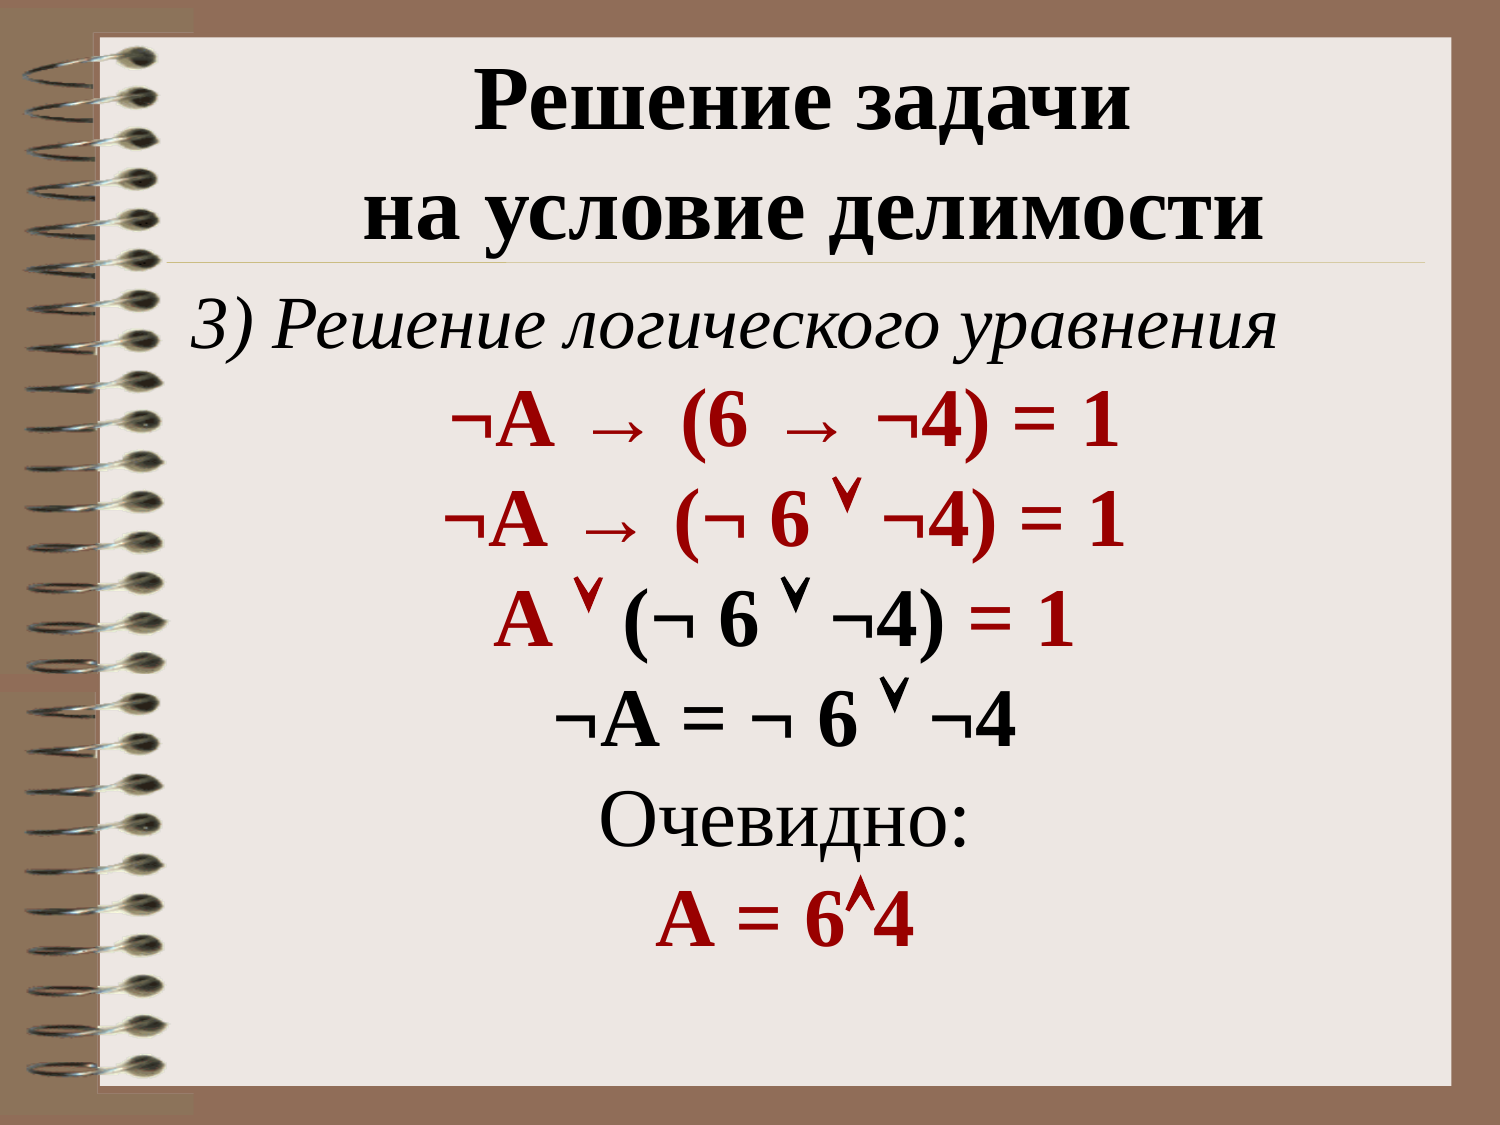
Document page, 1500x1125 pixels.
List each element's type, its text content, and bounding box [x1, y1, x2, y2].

text_box 3) Решение логического уравнения ¬А → (6 → ¬4) = 1 ¬А → (¬ 6  ¬4) = 1 А  (¬ 6  ¬4) = 1 ¬А = ¬ 6  ¬4 Очевидно: А = 64 [176, 266, 1394, 1125]
text_box Решение задачи на условие делимости [171, 30, 1459, 266]
picture [0, 692, 176, 1115]
picture [0, 8, 194, 674]
